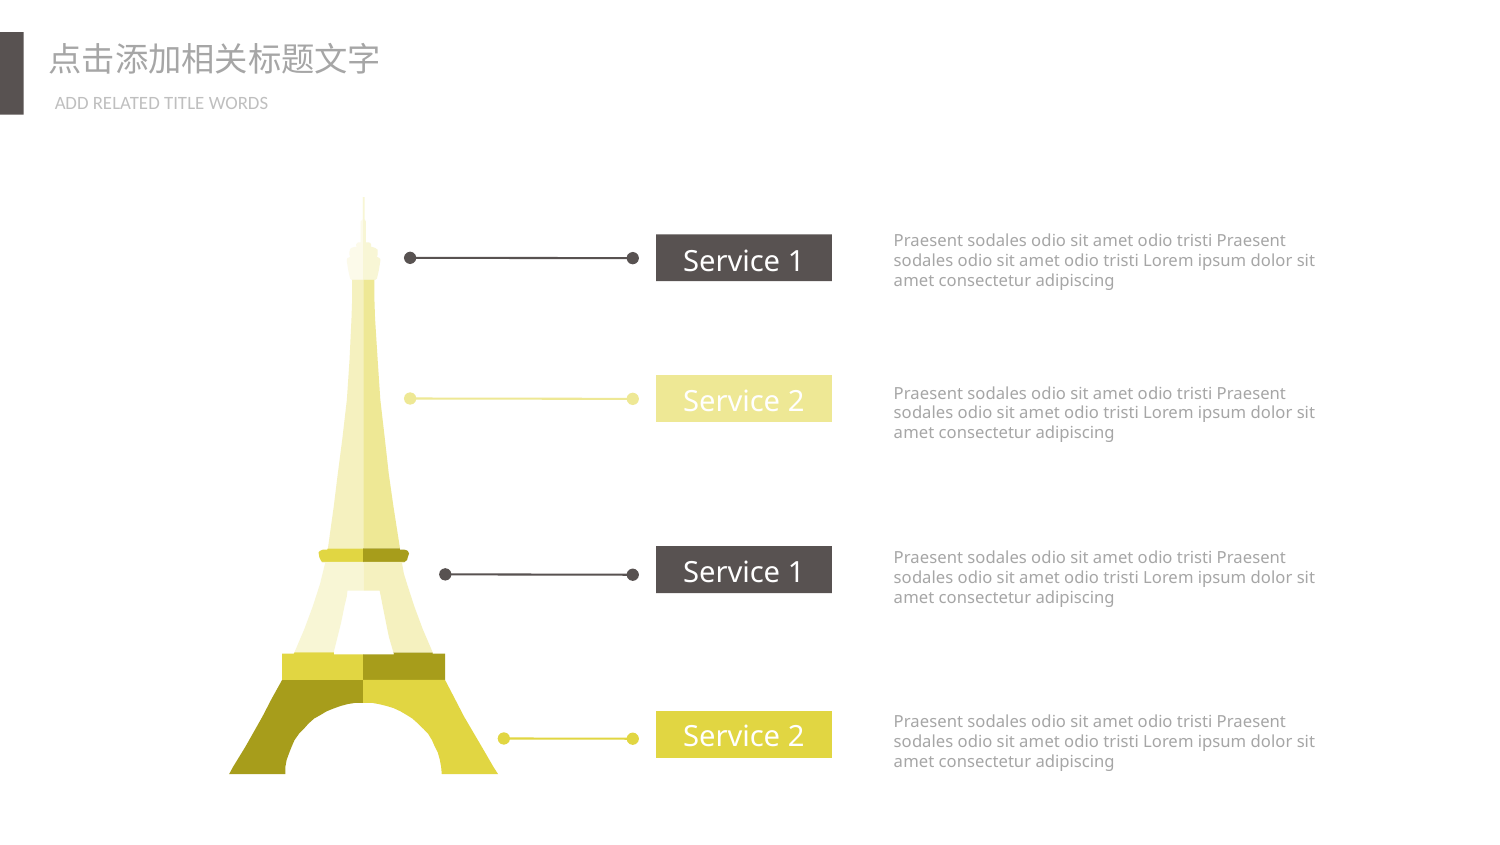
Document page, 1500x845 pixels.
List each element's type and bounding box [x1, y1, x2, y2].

text_box [504, 222, 1337, 299]
text_box [504, 374, 1337, 452]
text_box [228, 196, 499, 775]
text_box [445, 538, 1337, 616]
text_box [503, 703, 1337, 780]
